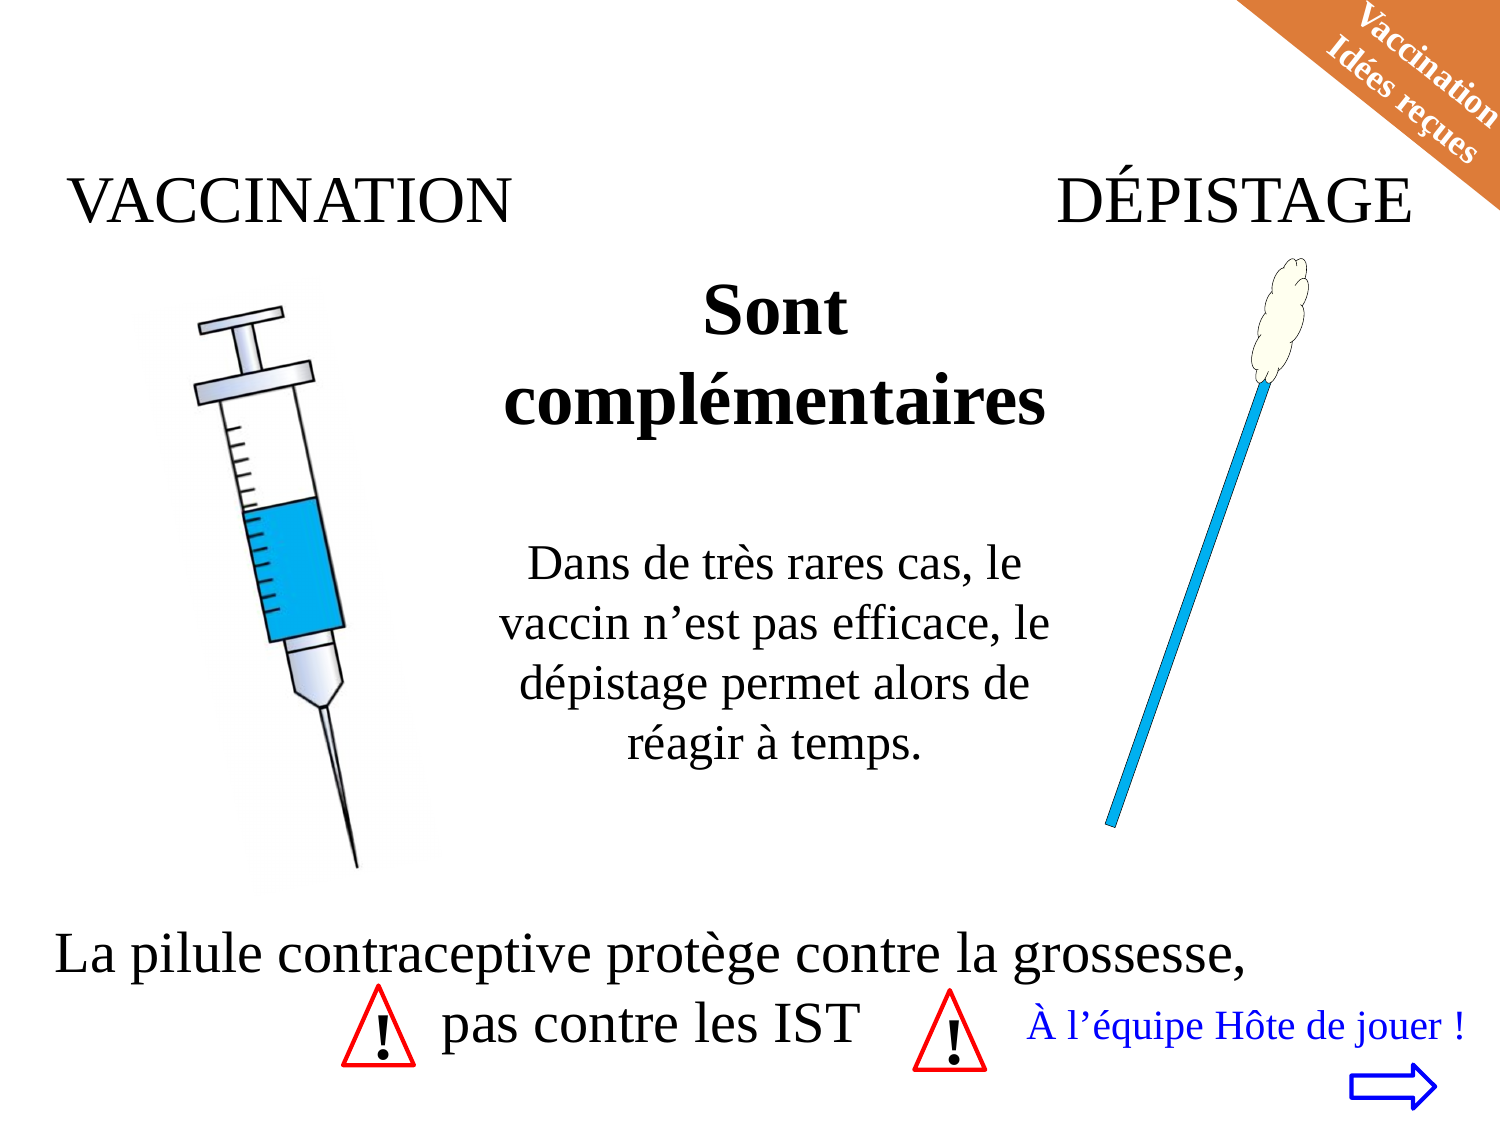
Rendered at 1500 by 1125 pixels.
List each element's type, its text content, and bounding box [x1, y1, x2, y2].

text_box VACCINATION [51, 148, 529, 243]
text_box Sont complémentaires Dans de très rares cas, le vaccin n’est pas efficace, le dépistage permet alors de réagir à temps. [466, 252, 1085, 777]
picture [132, 276, 441, 895]
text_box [914, 989, 986, 1087]
text_box À l’équipe Hôte de jouer ! [1011, 990, 1482, 1055]
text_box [342, 985, 415, 1082]
text_box Vaccination Idées reçues [1305, 0, 1500, 210]
text_box DÉPISTAGE [1041, 148, 1489, 243]
text_box [1233, 0, 1500, 214]
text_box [1182, 241, 1226, 842]
text_box [1349, 1062, 1438, 1111]
text_box La pilule contraceptive protège contre la grossesse, pas contre les IST [3, 907, 1300, 1062]
